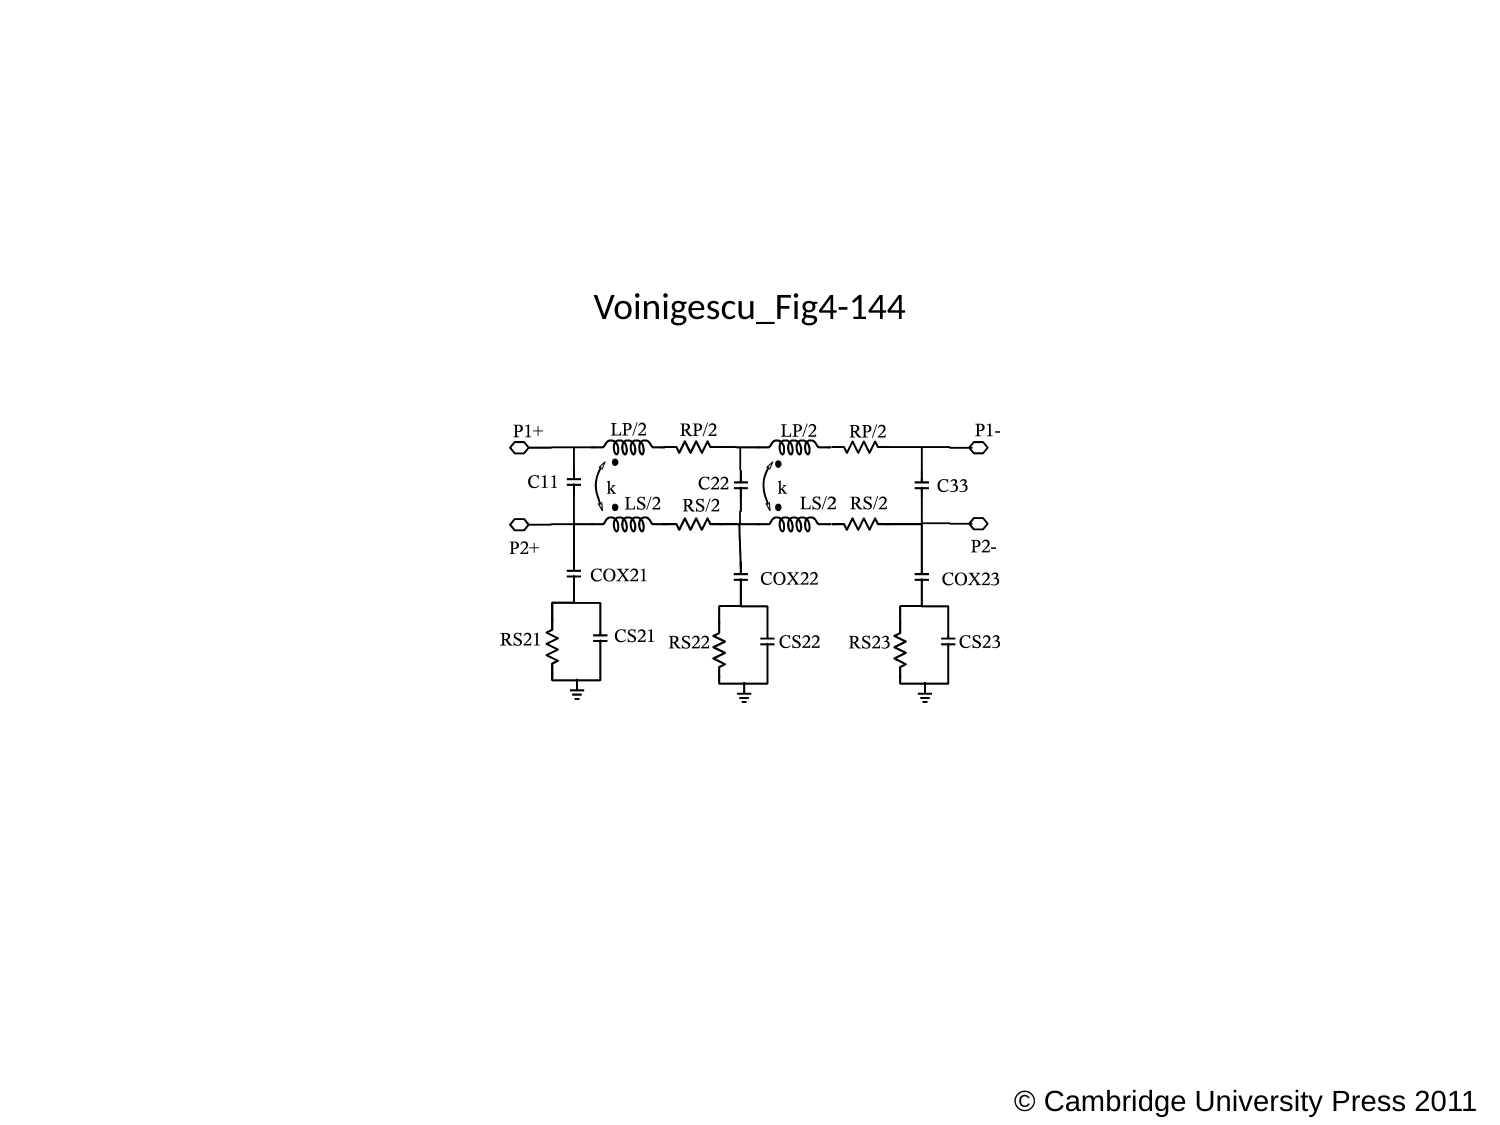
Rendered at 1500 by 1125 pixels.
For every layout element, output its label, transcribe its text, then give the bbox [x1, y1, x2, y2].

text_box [500, 274, 1000, 703]
text_box © Cambridge University Press 2011 [907, 1074, 1493, 1125]
